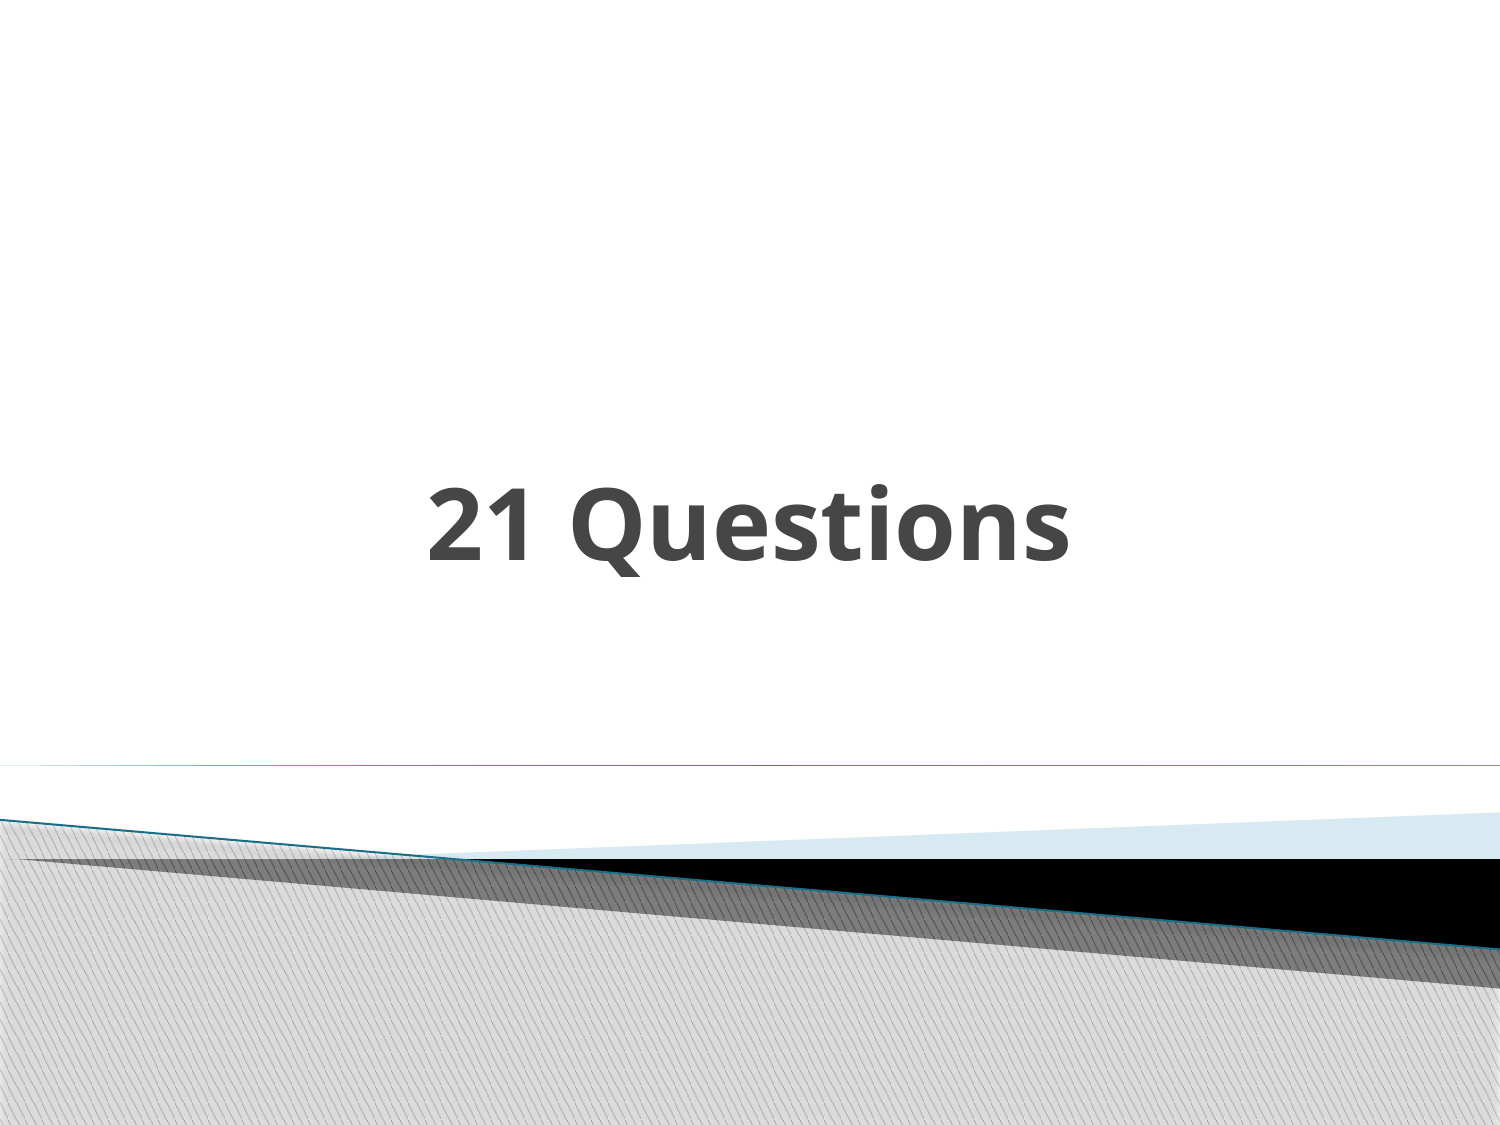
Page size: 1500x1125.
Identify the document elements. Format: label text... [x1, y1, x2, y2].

picture [5, 859, 1500, 989]
title 21 Questions [112, 287, 1388, 588]
